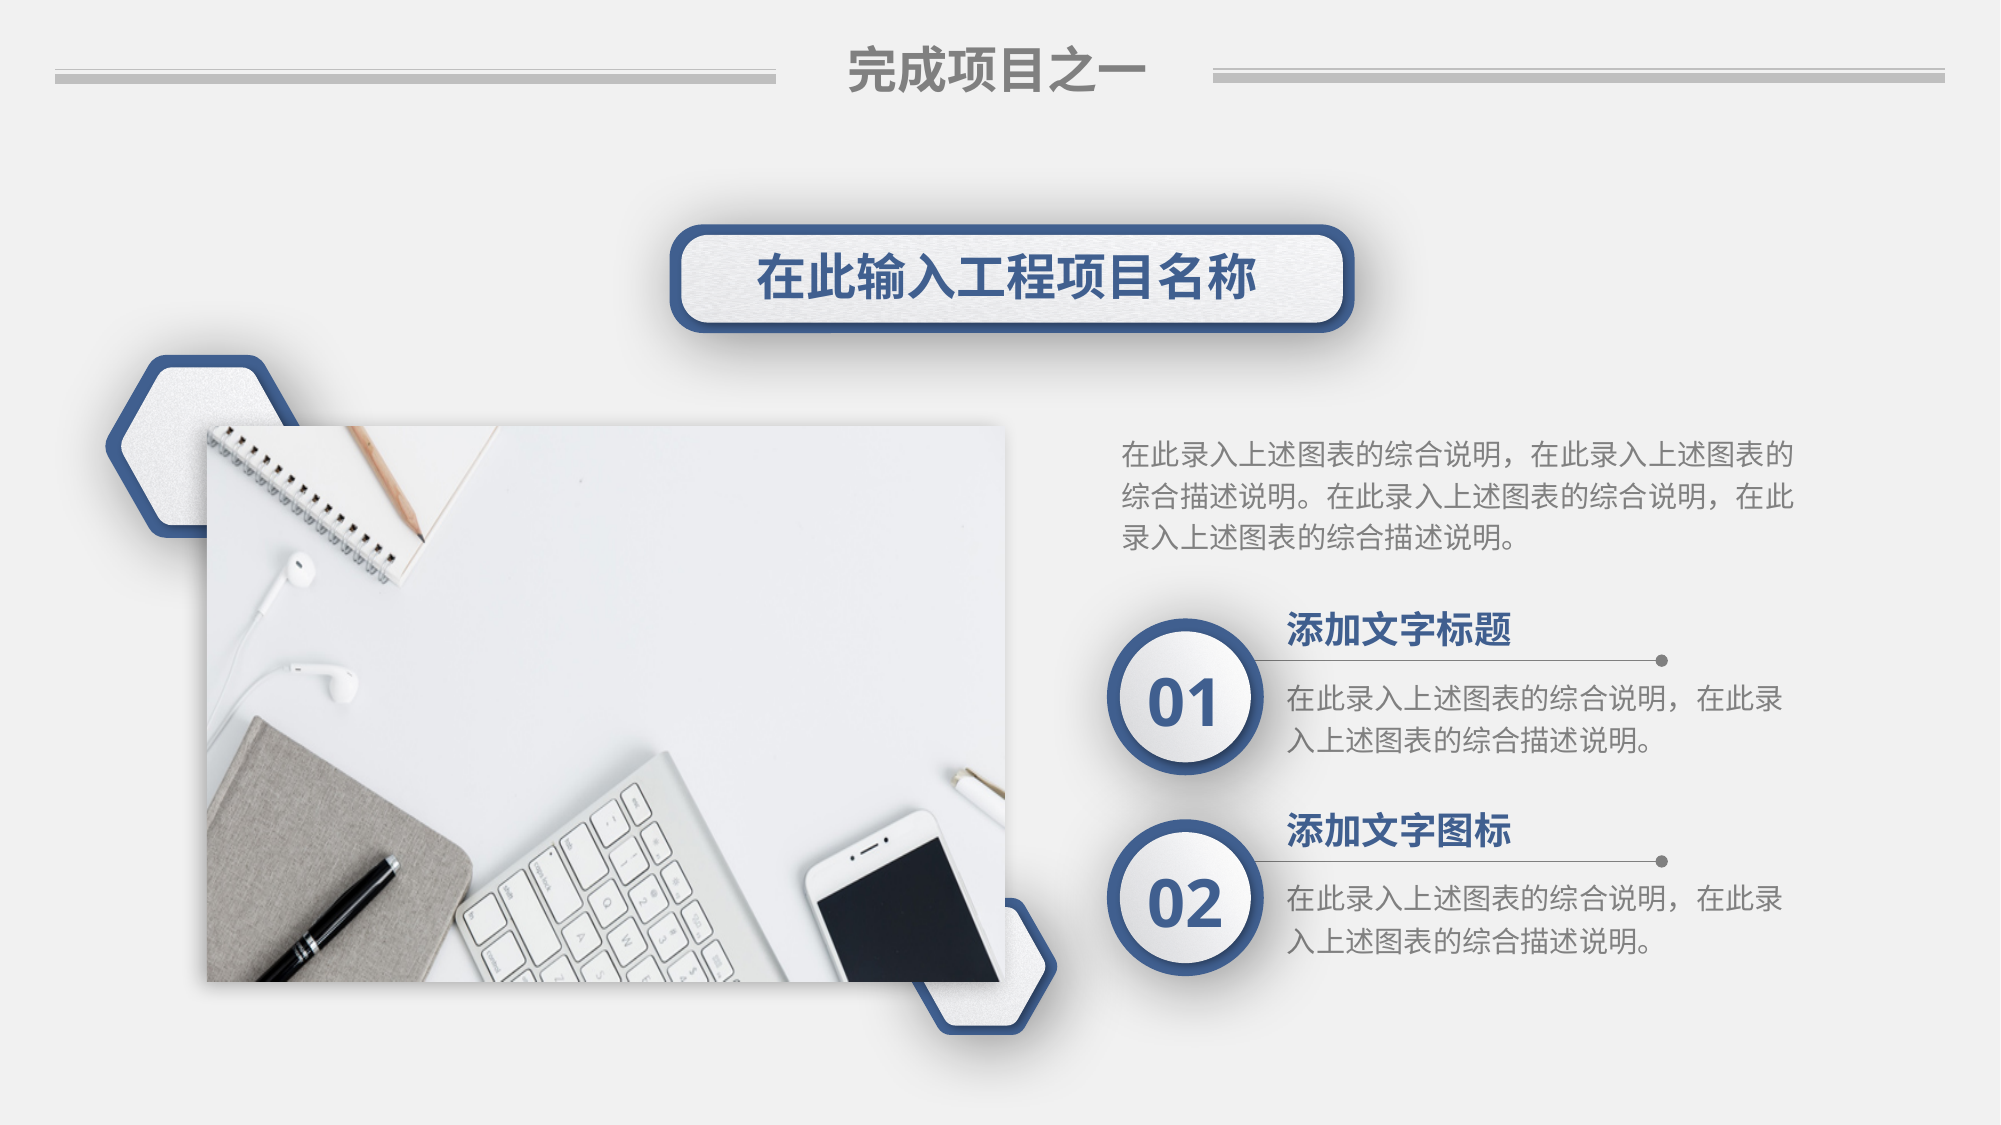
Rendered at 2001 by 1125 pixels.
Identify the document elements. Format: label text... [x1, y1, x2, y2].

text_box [1106, 618, 1266, 776]
text_box 添加文字标题 [1271, 598, 1615, 659]
text_box 在此录入上述图表的综合说明，在此录入上述图表的综合描述说明。 [1299, 866, 1828, 966]
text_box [669, 224, 1355, 334]
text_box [105, 354, 309, 539]
text_box 添加文字图标 [1271, 799, 1615, 860]
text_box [1106, 819, 1266, 977]
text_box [904, 897, 1058, 1036]
text_box 完成项目之一 [782, 30, 1213, 106]
text_box [205, 425, 1007, 984]
text_box 在此录入上述图表的综合说明，在此录入上述图表的综合描述说明。 [1300, 665, 1828, 765]
text_box 在此录入上述图表的综合说明，在此录入上述图表的综合描述说明。在此录入上述图表的综合说明，在此录入上述图表的综合描述说明。 [1106, 421, 1816, 563]
